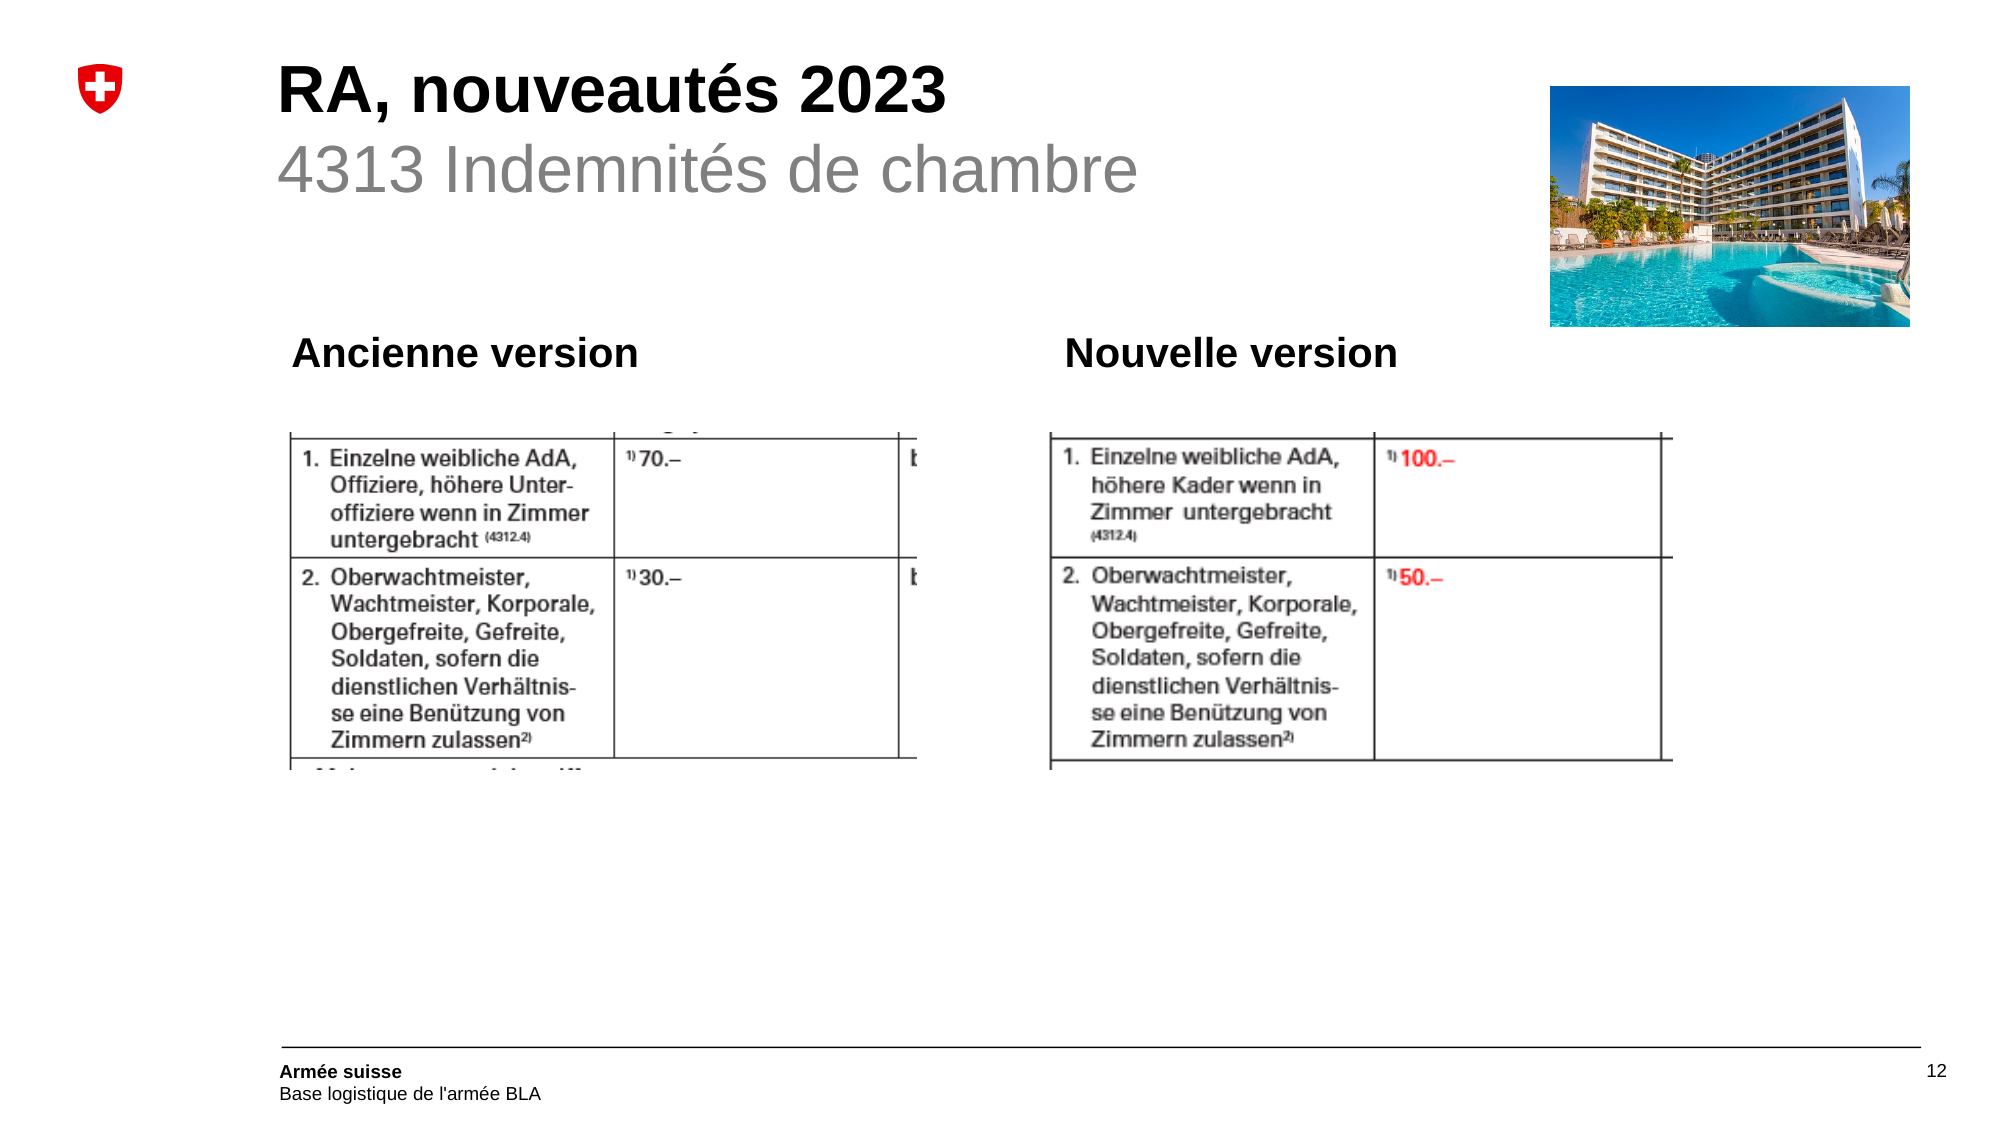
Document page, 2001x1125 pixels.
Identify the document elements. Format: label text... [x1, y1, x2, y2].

picture [275, 432, 917, 771]
list Ancienne version Nouvelle version [290, 326, 1910, 983]
picture [78, 64, 123, 115]
picture [1550, 86, 1910, 327]
title RA, nouveautés 2023 4313 Indemnités de chambre [277, 45, 1910, 209]
picture [1038, 432, 1674, 771]
